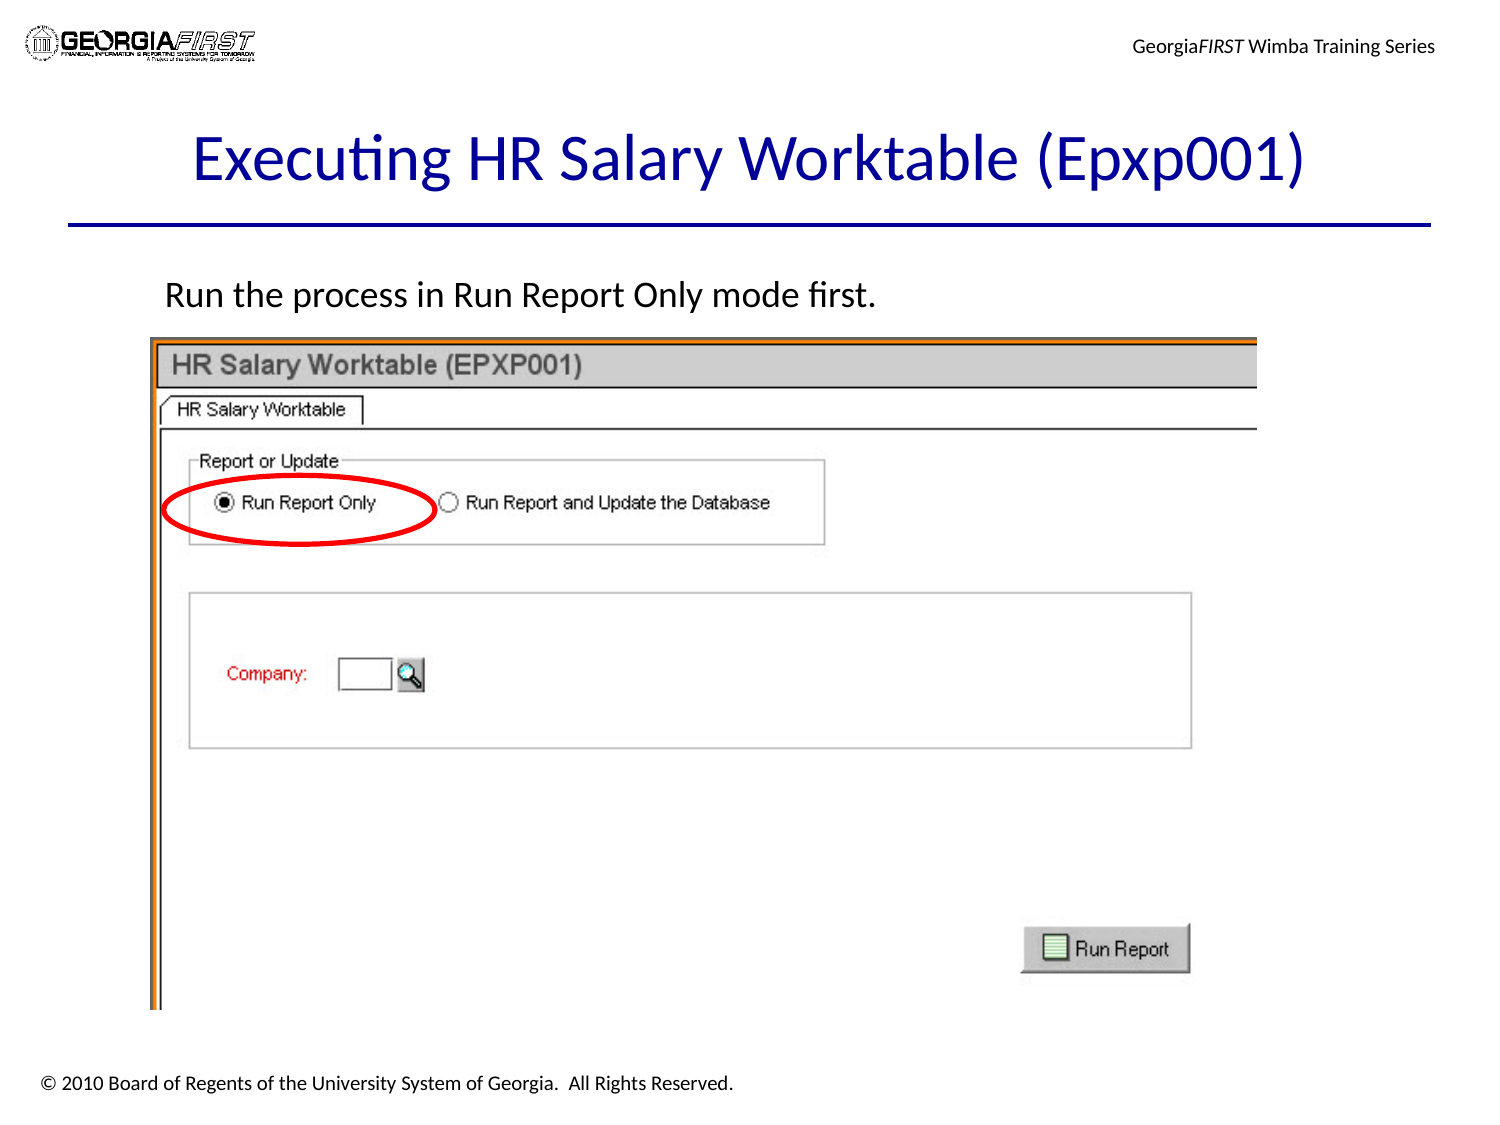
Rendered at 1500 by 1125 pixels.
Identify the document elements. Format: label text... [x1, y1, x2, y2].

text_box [149, 337, 1257, 1010]
text_box Run the process in Run Report Only mode first. [150, 262, 1400, 323]
title Executing HR Salary Worktable (Epxp001) [75, 75, 1425, 233]
picture [24, 24, 255, 63]
